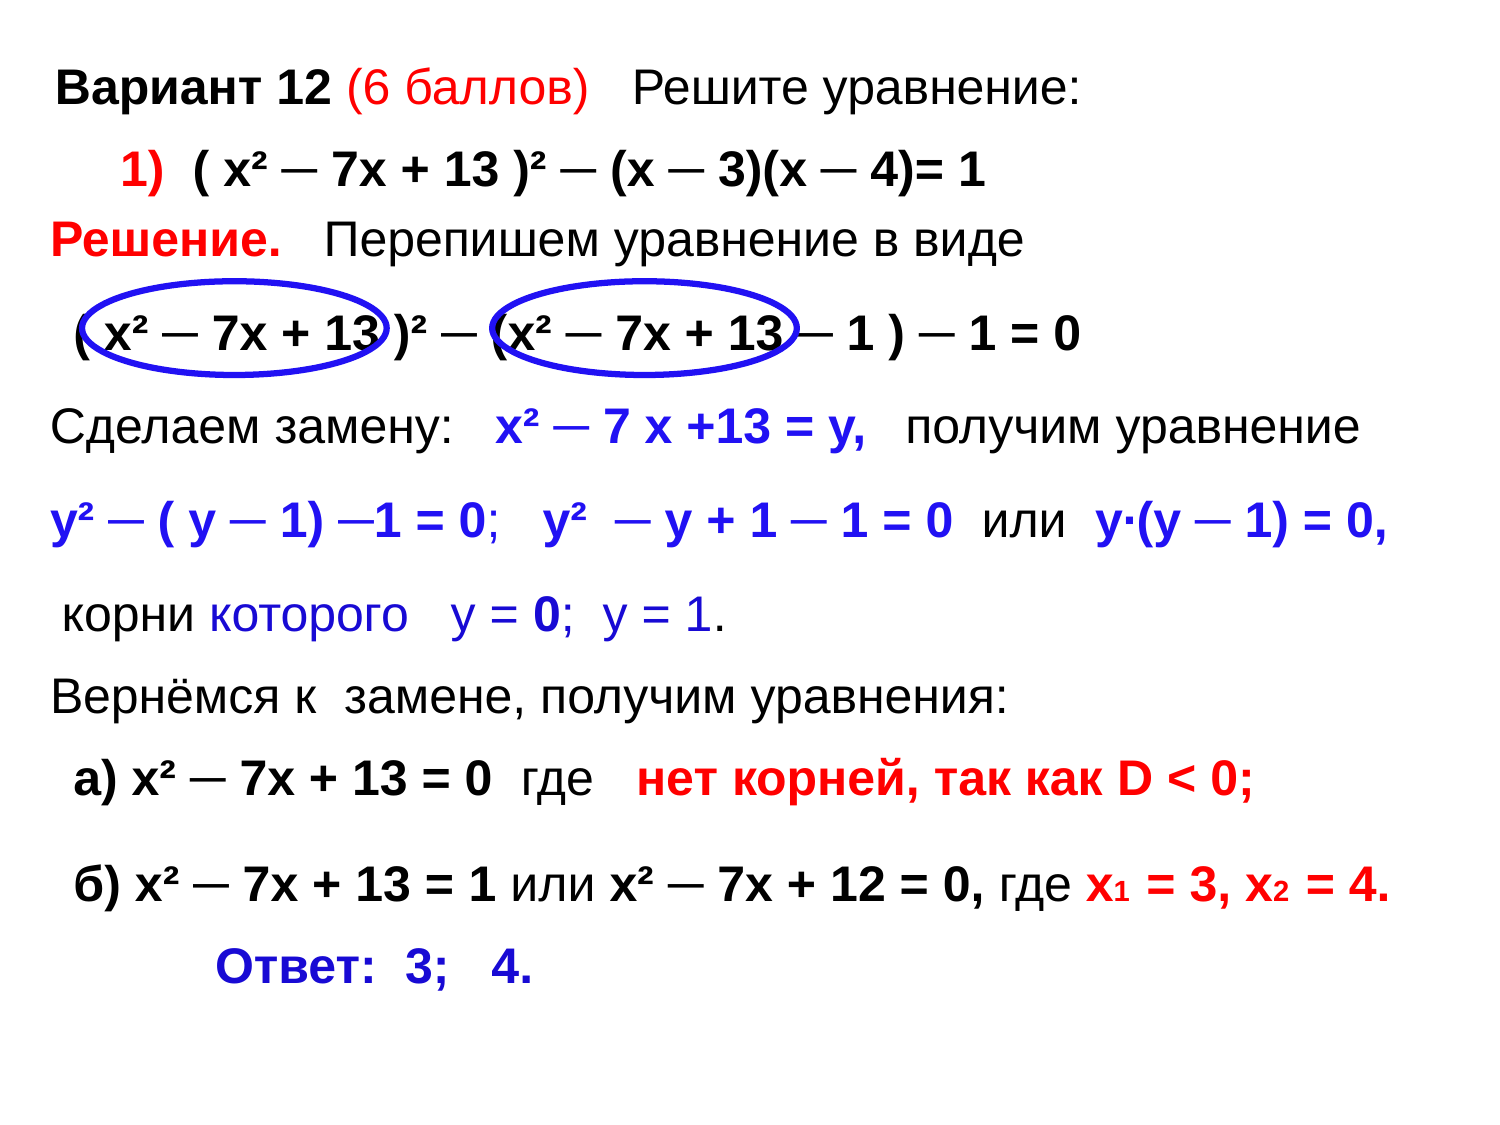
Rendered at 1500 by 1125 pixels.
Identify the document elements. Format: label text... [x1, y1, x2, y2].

text_box получим уравнение [890, 386, 1407, 462]
text_box [82, 281, 387, 376]
text_box Вариант 12 (6 баллов) Решите уравнение: [40, 46, 1097, 122]
text_box корни которого у = 0; у = 1. [46, 574, 762, 649]
text_box у² ─ ( у ─ 1) ─1 = 0; у² ─ у + 1 ─ 1 = 0 или у∙(у ─ 1) = 0, [35, 480, 1454, 616]
text_box [492, 281, 797, 376]
text_box х² ─ 7 х +13 = у, [480, 386, 890, 462]
text_box Решение. Перепишем уравнение в виде [35, 199, 1442, 274]
text_box Вернёмся к замене, получим уравнения: [35, 656, 1067, 731]
text_box ( х² ─ 7х + 13 )² ─ (х² ─ 7х + 13 ─ 1 ) ─ 1 = 0 [320, 292, 559, 368]
text_box Ответ: 3; 4. [200, 925, 549, 1001]
text_box а) х² ─ 7х + 13 = 0 где нет корней, так как D < 0; [58, 738, 1407, 813]
text_box б) х² ─ 7х + 13 = 1 или х² ─ 7х + 12 = 0, где х1 = 3, х2 = 4. [58, 843, 1418, 979]
text_box ( х² ─ 7х + 13 )² ─ (х² ─ 7х + 13 ─ 1 ) ─ 1 = 0 [58, 292, 149, 368]
text_box Сделаем замену: [35, 386, 480, 462]
text_box ( х² ─ 7х + 13 )² ─ (х² ─ 7х + 13 ─ 1 ) ─ 1 = 0 [730, 292, 1114, 368]
text_box 1) ( х² ─ 7х + 13 )² ─ (х ─ 3)(х ─ 4)= 1 [105, 128, 1032, 204]
